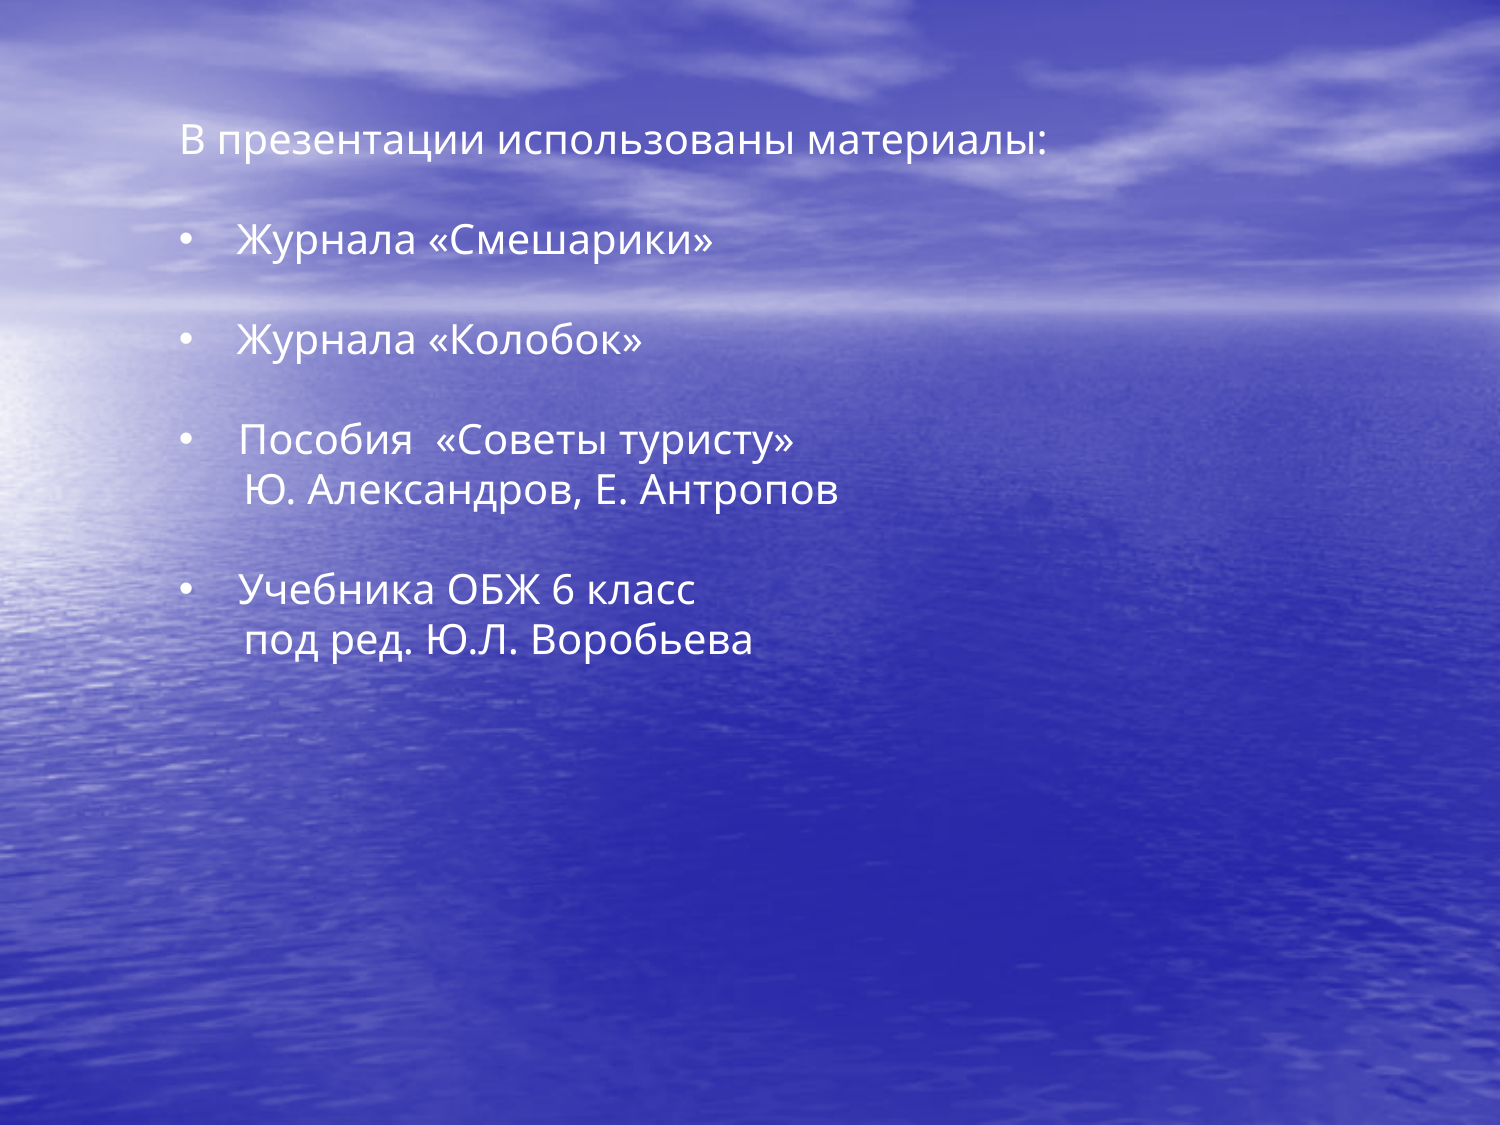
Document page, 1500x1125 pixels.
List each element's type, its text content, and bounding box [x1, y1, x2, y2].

text_box В презентации использованы материалы: Журнала «Смешарики» Журнала «Колобок» Пособия «Советы туристу» Ю. Александров, Е. Антропов Учебника ОБЖ 6 класс под ред. Ю.Л. Воробьева [164, 105, 1219, 921]
